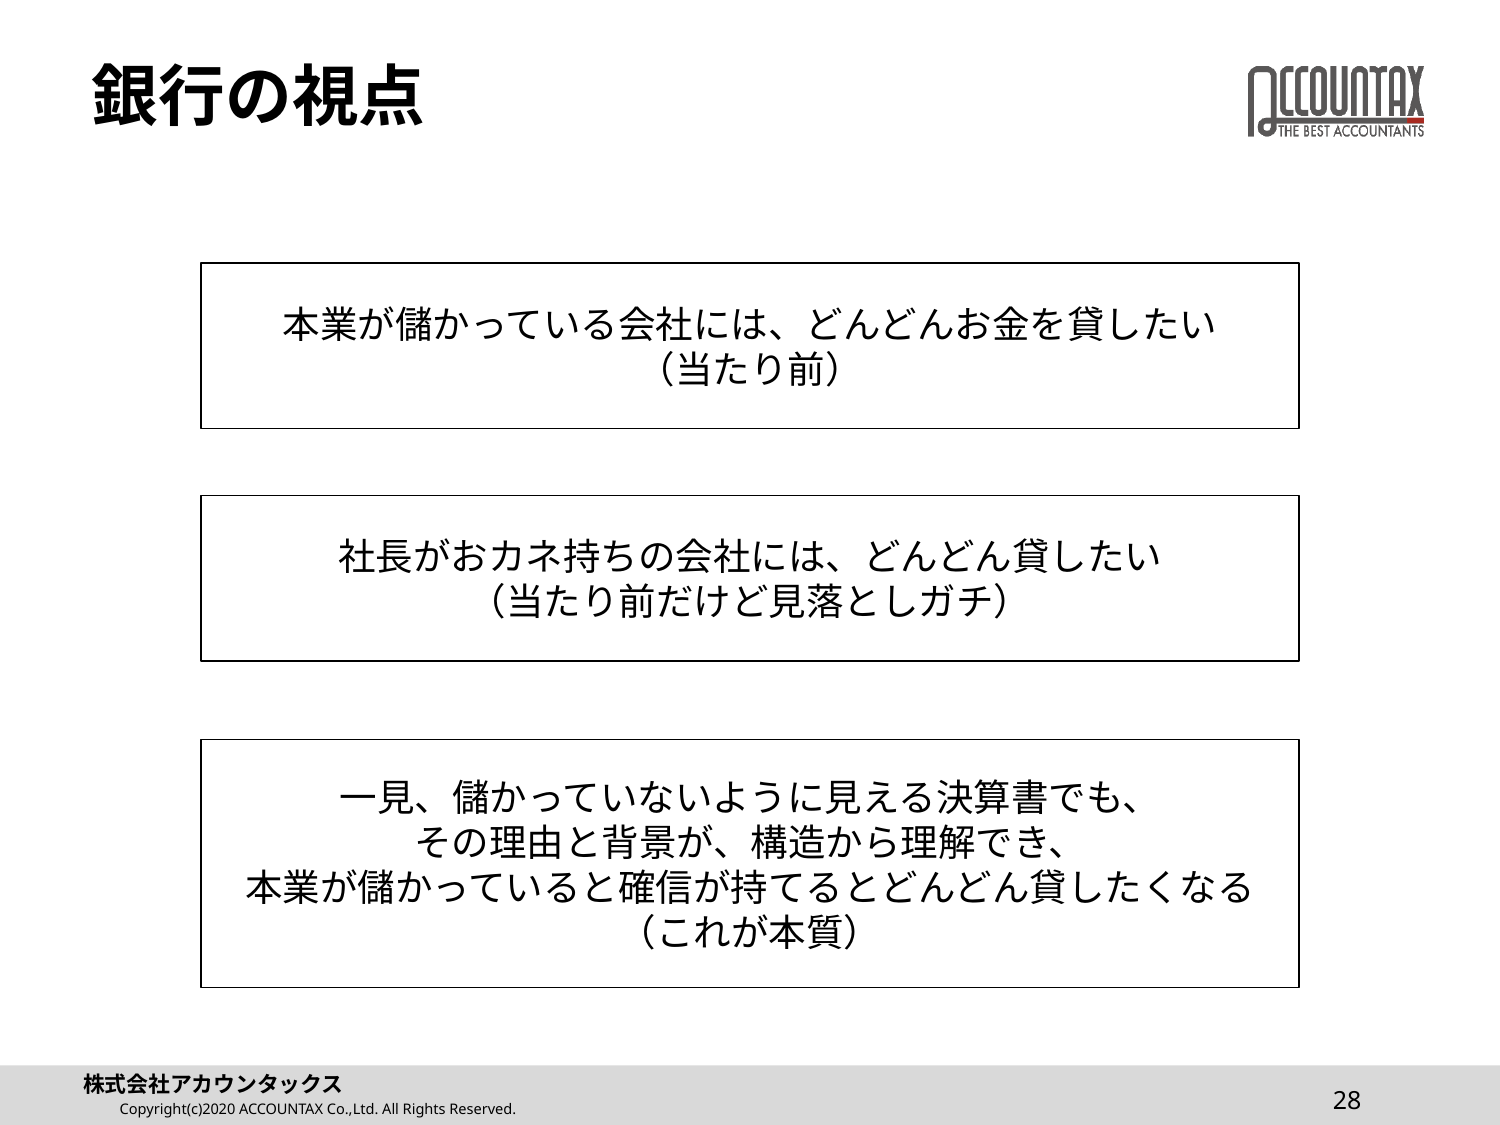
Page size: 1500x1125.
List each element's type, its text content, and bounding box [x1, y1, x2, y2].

title 銀行の視点 [76, 31, 1353, 157]
slide_number 28 [1269, 1077, 1425, 1125]
text_box 社長がおカネ持ちの会社には、どんどん貸したい （当たり前だけど見落としガチ） [200, 495, 1300, 661]
text_box 本業が儲かっている会社には、どんどんお金を貸したい （当たり前） [200, 262, 1300, 429]
text_box 一見、儲かっていないように見える決算書でも、 その理由と背景が、構造から理解でき、 本業が儲かっていると確信が持てるとどんどん貸したくなる （これが本質） [200, 739, 1300, 988]
picture [1353, 66, 1424, 137]
